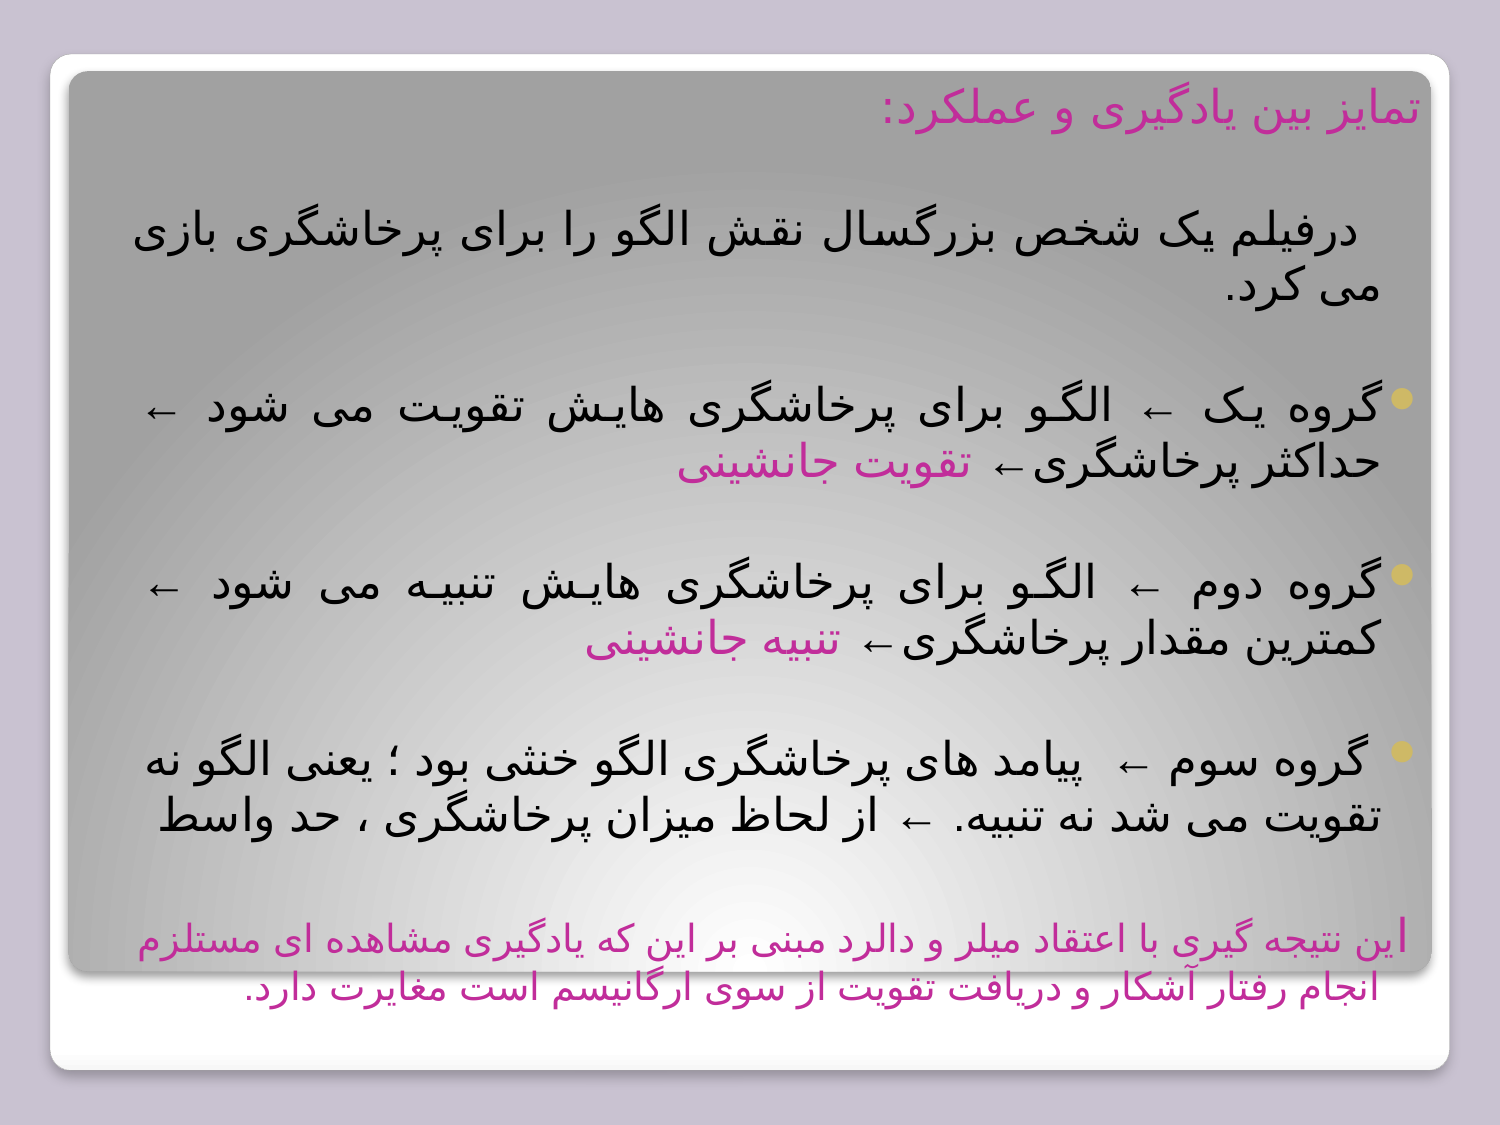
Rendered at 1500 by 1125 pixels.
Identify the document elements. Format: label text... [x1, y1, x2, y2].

list تمایز بین یادگیری و عملکرد: درفیلم یک شخص بزرگسال نقش الگو را برای پرخاشگری بازی می کرد. گروه یک ← الگو برای پرخاشگری هایش تقویت می شود ← حداکثر پرخاشگری← تقویت جانشینی گروه دوم ← الگو برای پرخاشگری هایش تنبیه می شود ← کمترین مقدار پرخاشگری← تنبیه جانشینی گروه سوم ← پیامد های پرخاشگری الگو خنثی بود ؛ یعنی الگو نه تقویت می شد نه تنبیه. ← از لحاظ میزان پرخاشگری ، حد واسط این نتیجه گیری با اعتقاد میلر و دالرد مبنی بر این که یادگیری مشاهده ای مستلزم انجام رفتار آشکار و دریافت تقویت از سوی ارگانیسم است مغایرت دارد. [99, 62, 1438, 1063]
